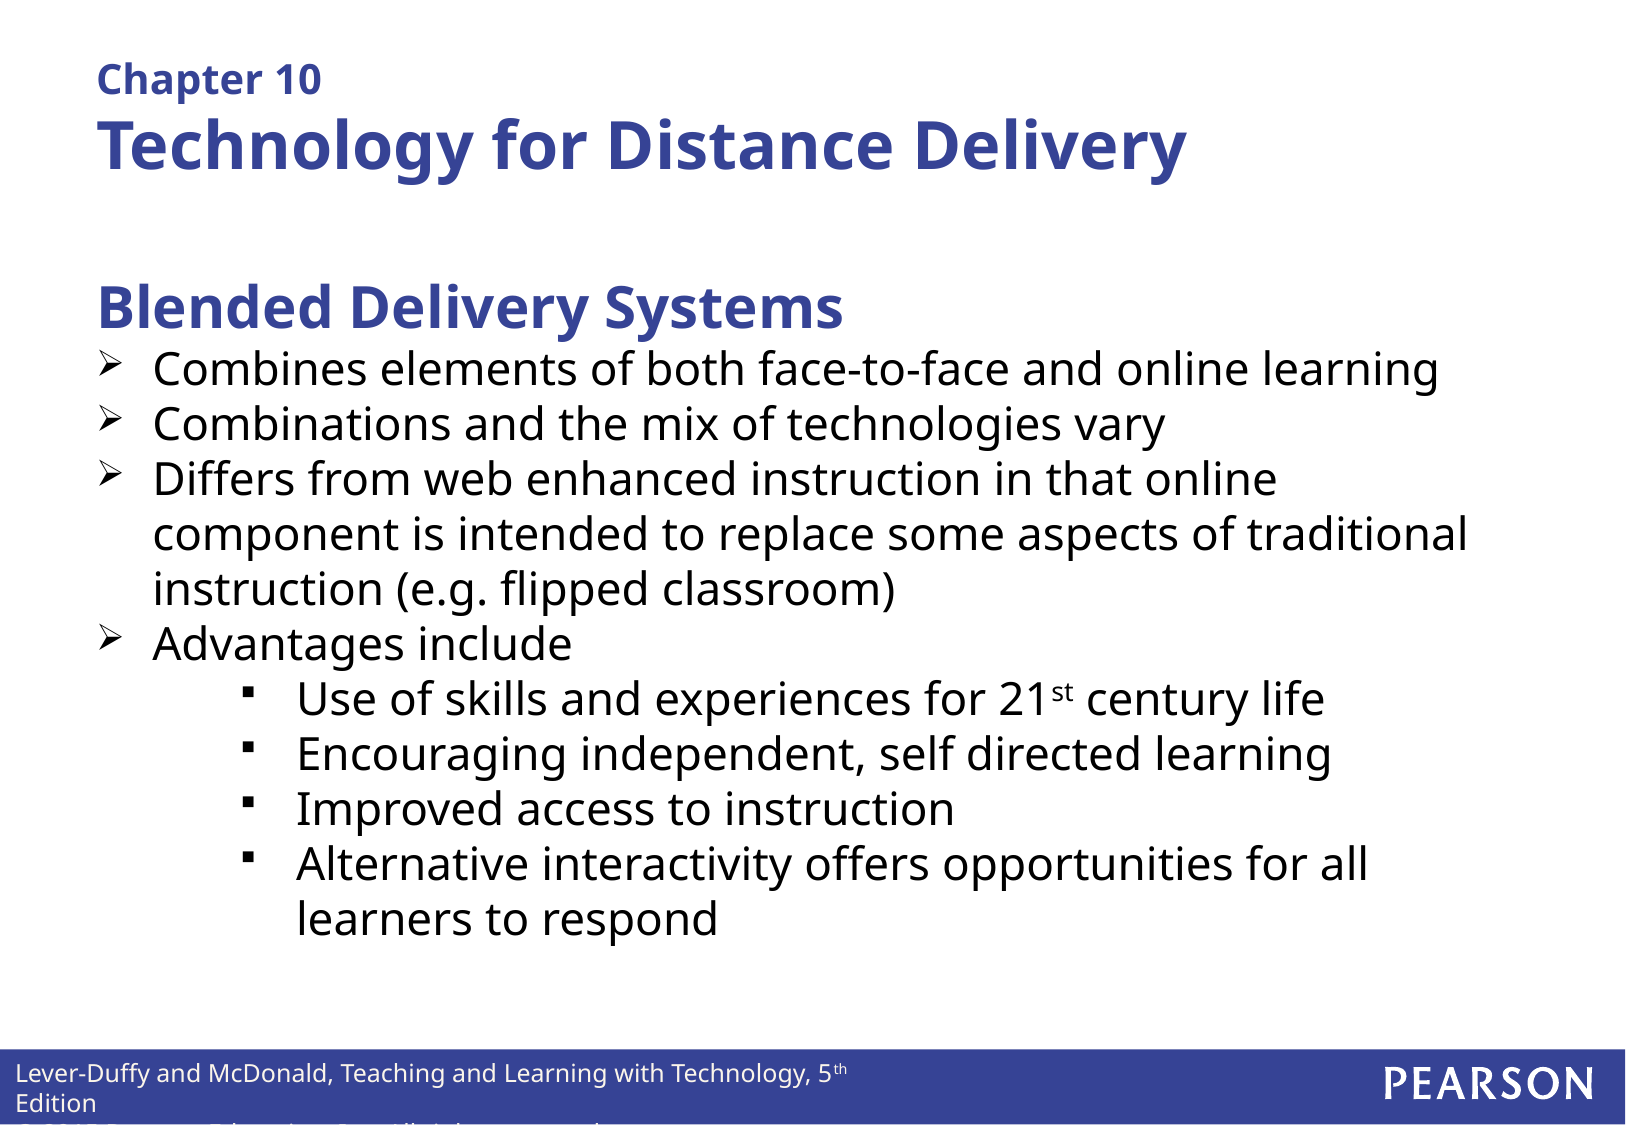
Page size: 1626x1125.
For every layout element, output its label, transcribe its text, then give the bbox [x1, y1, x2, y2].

title Chapter 10 Technology for Distance Delivery [81, 45, 1544, 233]
list Blended Delivery Systems Combines elements of both face-to-face and online learning Combinations and the mix of technologies vary Differs from web enhanced instruction in that online component is intended to replace some aspects of traditional instruction (e.g. flipped classroom) Advantages include Use of skills and experiences for 21st century life Encouraging independent, self directed learning Improved access to instruction Alternative interactivity offers opportunities for all learners to respond [81, 262, 1544, 1005]
